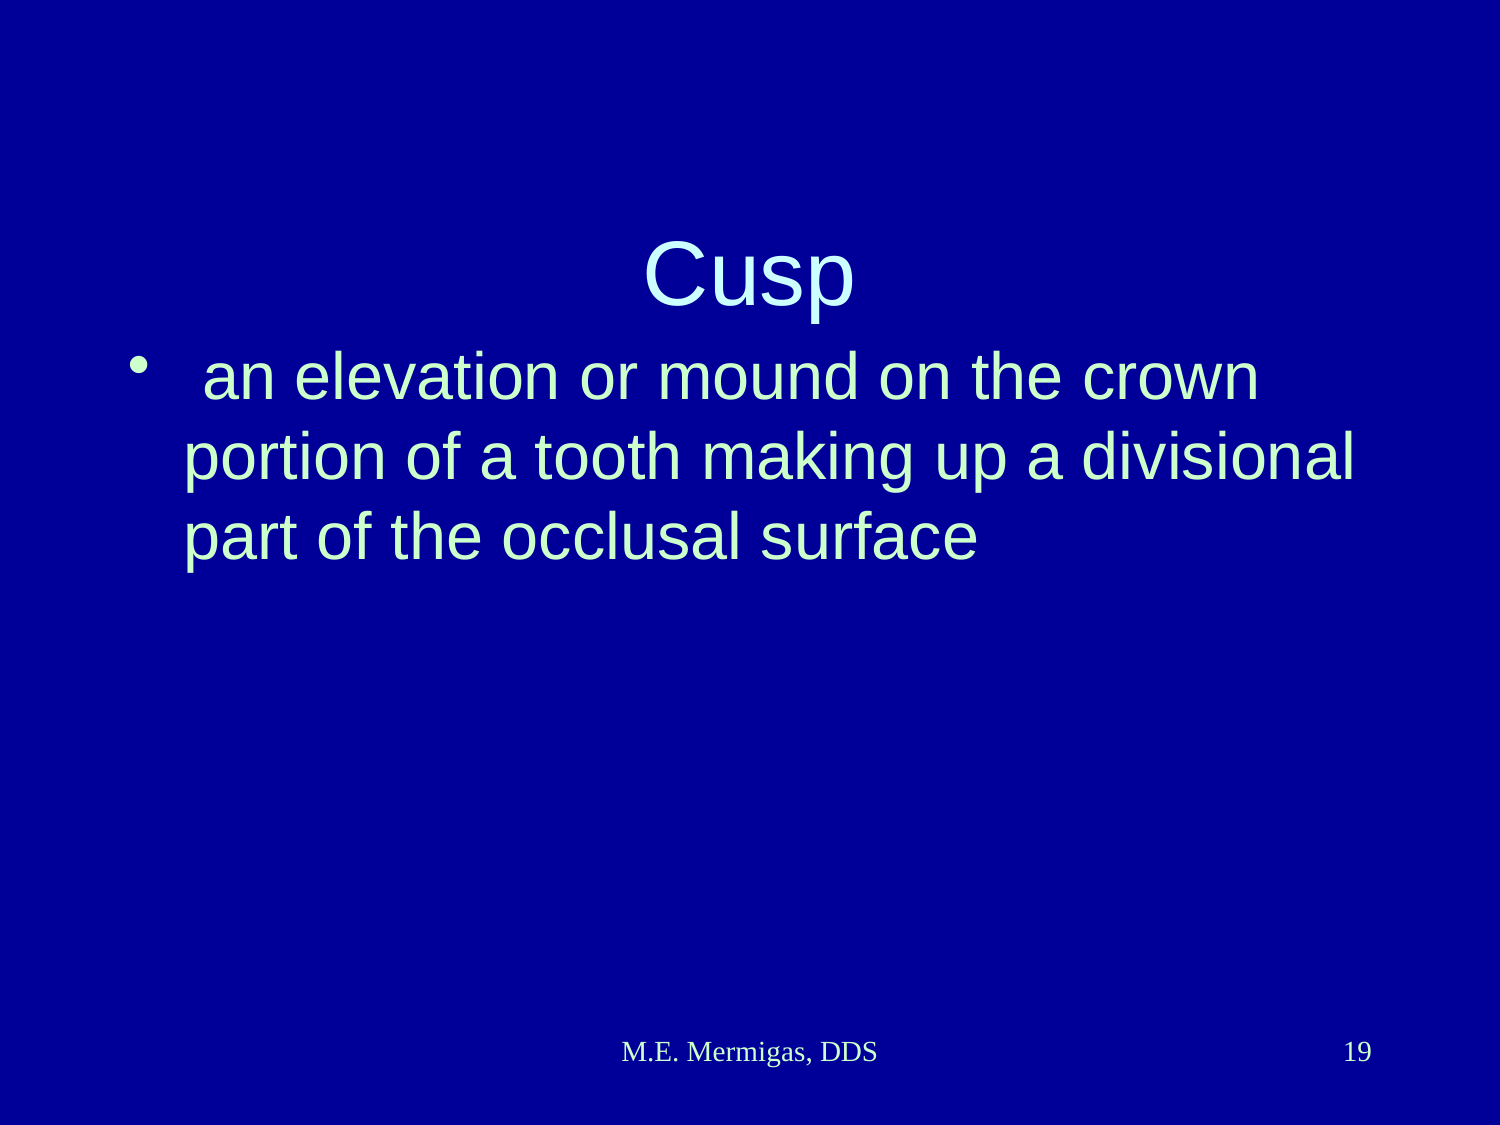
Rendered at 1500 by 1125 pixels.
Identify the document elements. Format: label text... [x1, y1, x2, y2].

footer M.E. Mermigas, DDS [512, 1024, 988, 1101]
title Cusp [112, 174, 1388, 324]
list an elevation or mound on the crown portion of a tooth making up a divisional part of the occlusal surface [112, 324, 1388, 1001]
slide_number 19 [1074, 1024, 1388, 1101]
